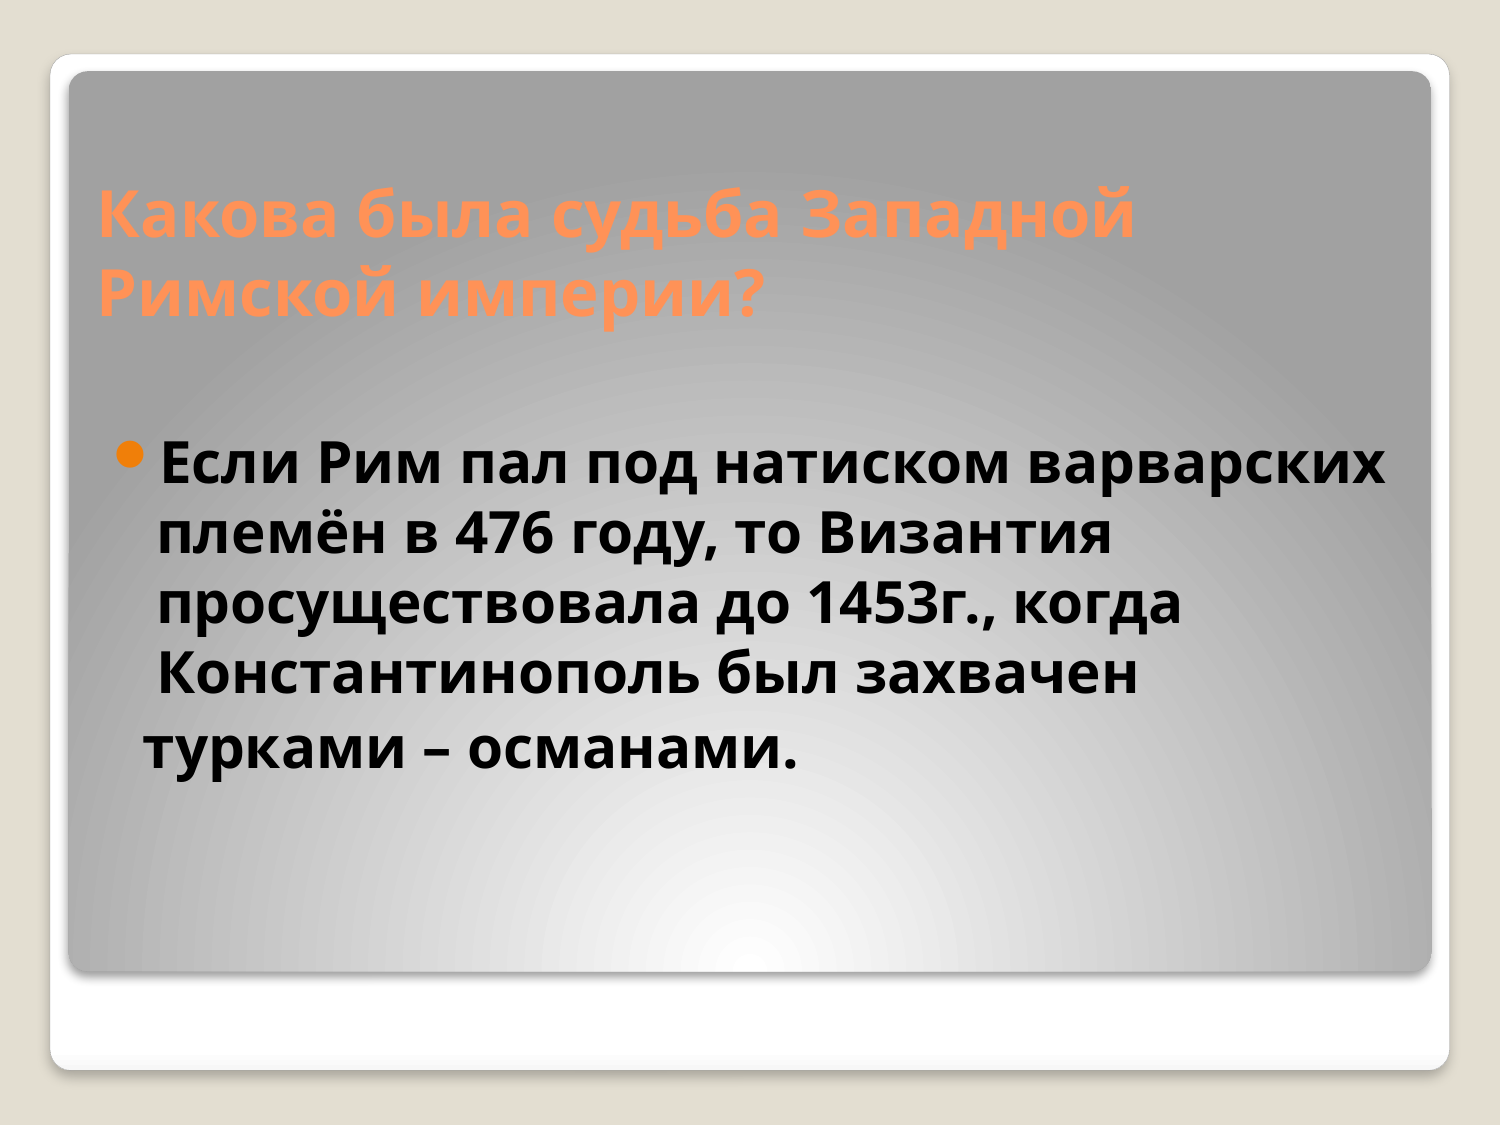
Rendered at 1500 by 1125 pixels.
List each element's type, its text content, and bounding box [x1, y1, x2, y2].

list Если Рим пал под натиском варварских племён в 476 году, то Византия просуществовала до 1453г., когда Константинополь был захвачен турками – османами. [82, 410, 1425, 985]
title Какова была судьба Западной Римской империи? [82, 164, 1425, 337]
